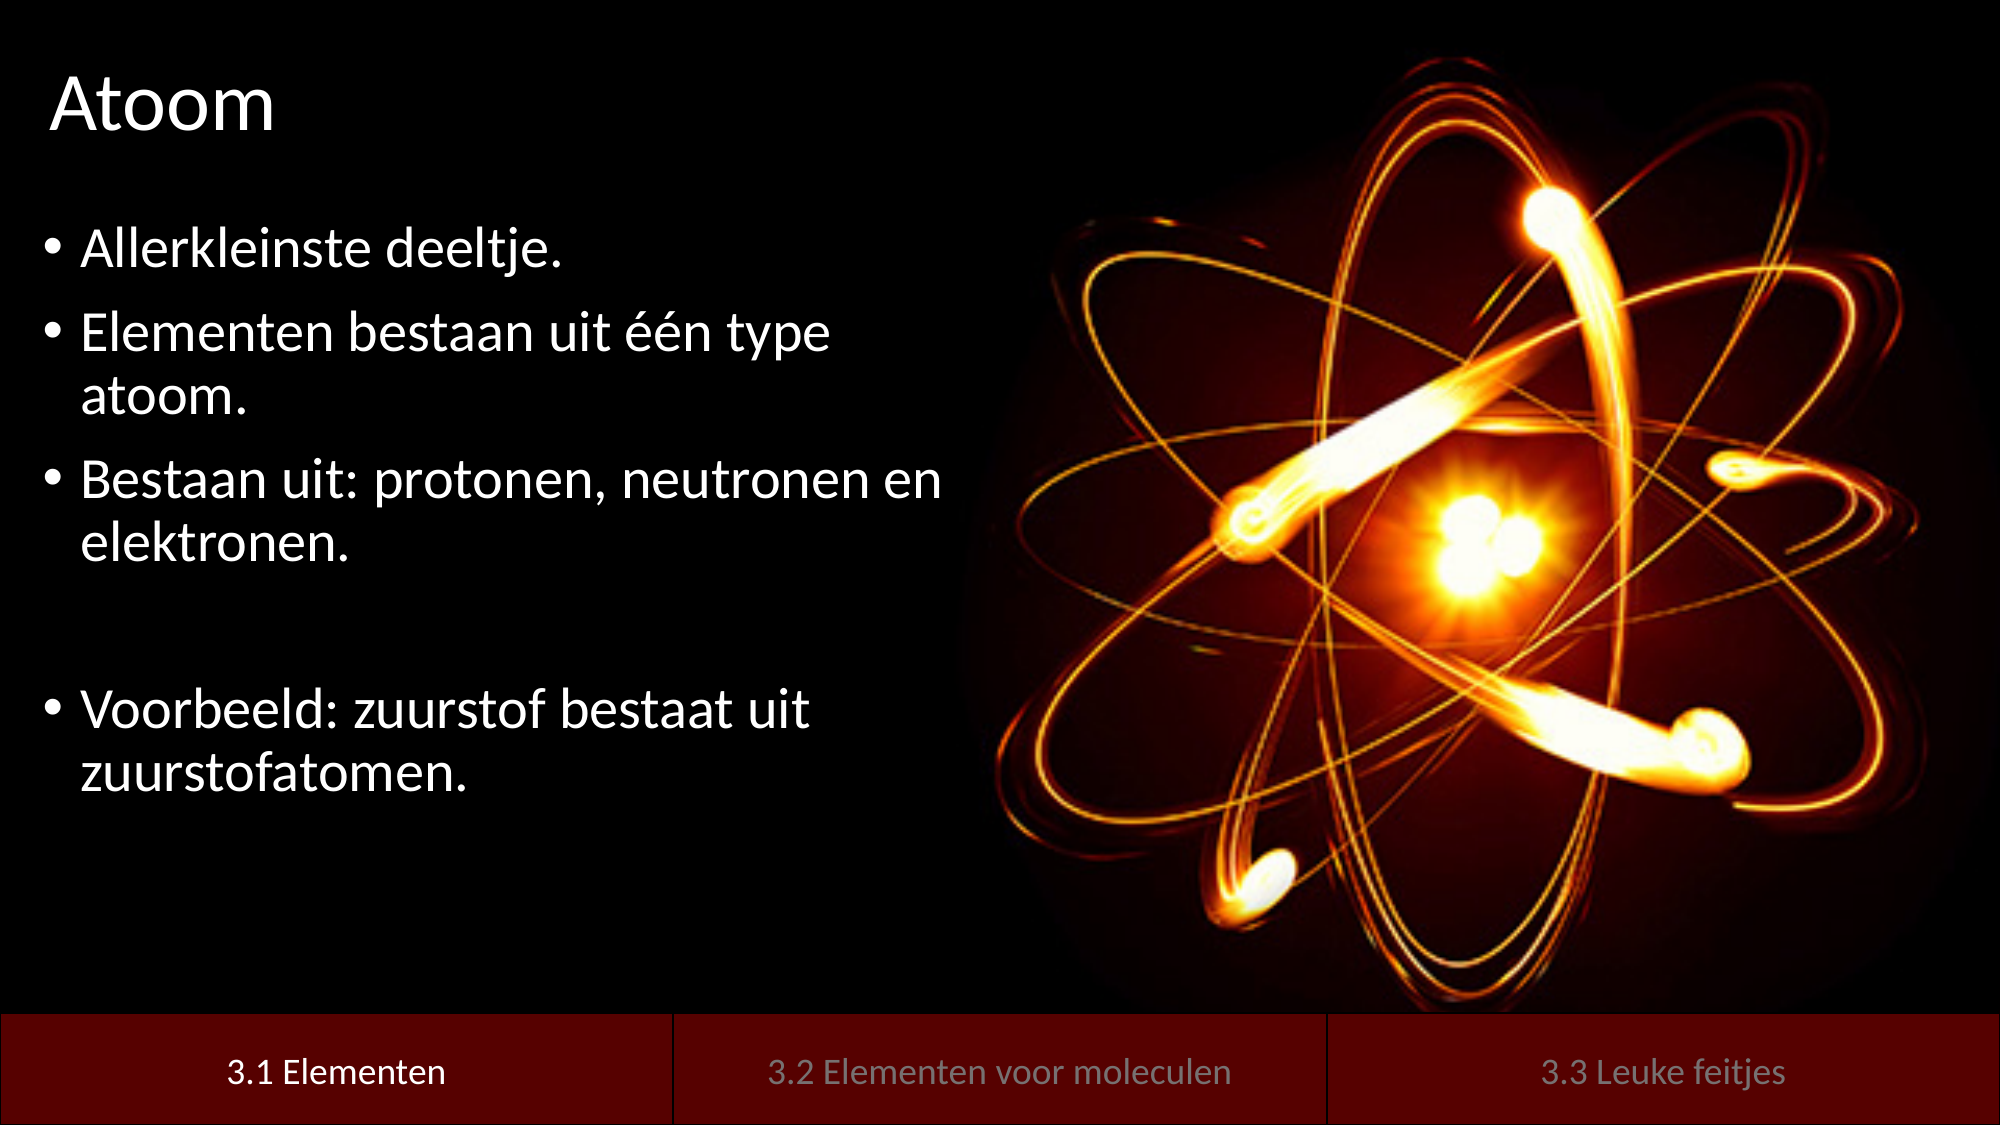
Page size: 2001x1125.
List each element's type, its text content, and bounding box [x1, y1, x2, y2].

text_box Atoom [34, 39, 577, 155]
text_box 3.1 Elementen [0, 1012, 577, 1125]
list Allerkleinste deeltje. Elementen bestaan uit één type atoom. Bestaan uit: protonen, neutronen en elektronen. Voorbeeld: zuurstof bestaat uit zuurstofatomen. [27, 210, 577, 991]
picture [577, 0, 2000, 1125]
